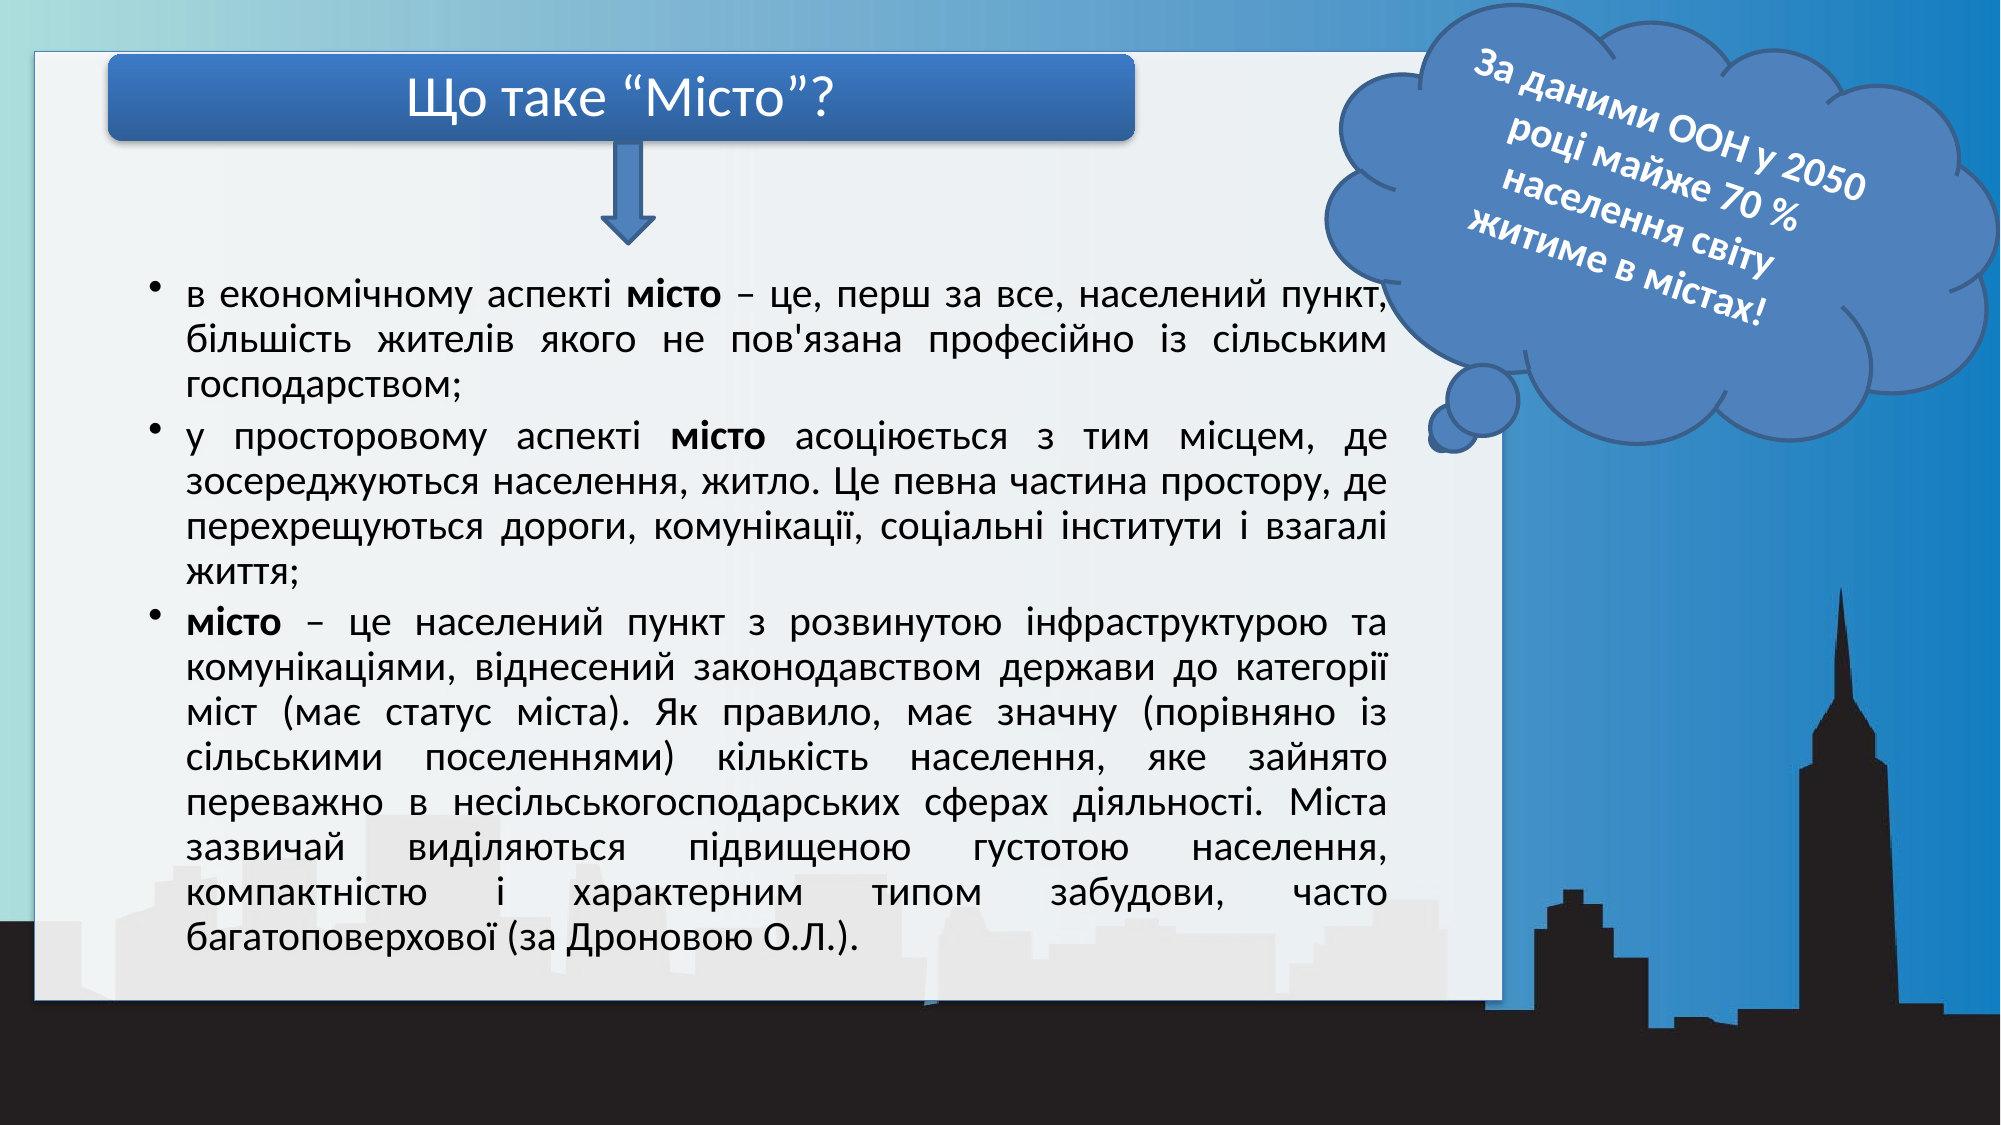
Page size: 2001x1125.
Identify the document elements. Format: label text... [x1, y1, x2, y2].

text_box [34, 51, 1503, 1049]
picture [0, 0, 2001, 1125]
text_box За даними ООН у 2050 році майже 70 % населення світу житиме в містах! [1427, 2, 2000, 447]
